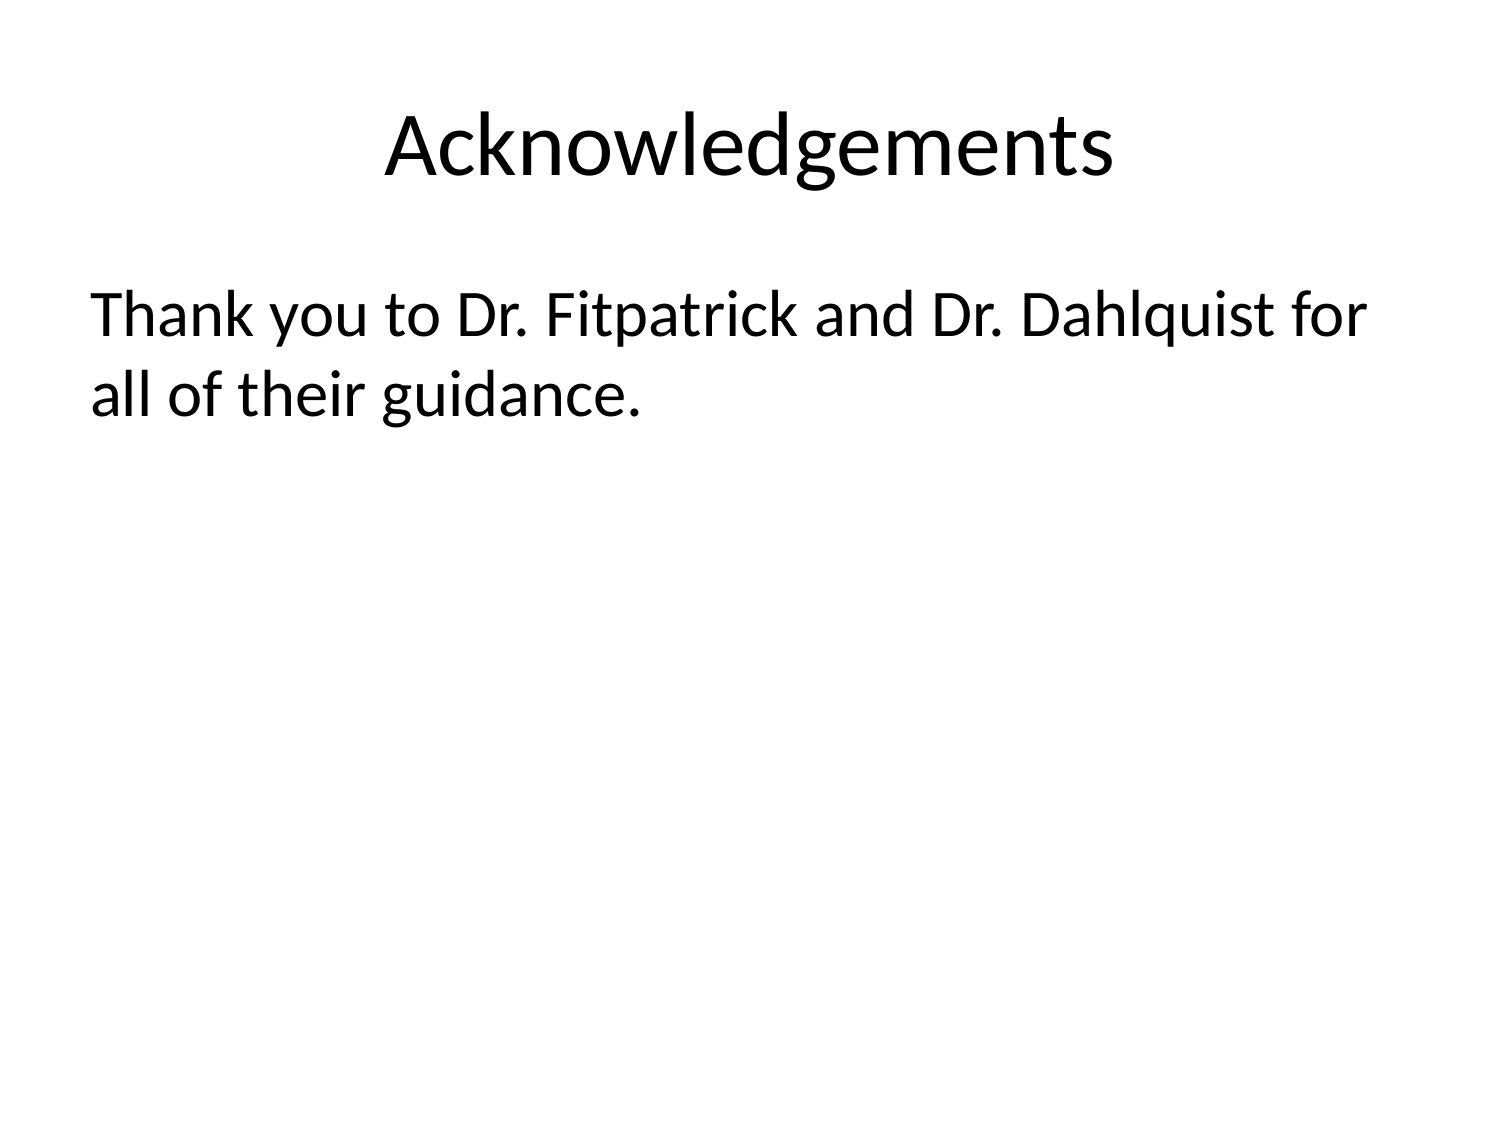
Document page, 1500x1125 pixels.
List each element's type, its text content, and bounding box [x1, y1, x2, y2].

list Thank you to Dr. Fitpatrick and Dr. Dahlquist for all of their guidance. [75, 262, 1425, 1005]
title Acknowledgements [75, 45, 1425, 233]
